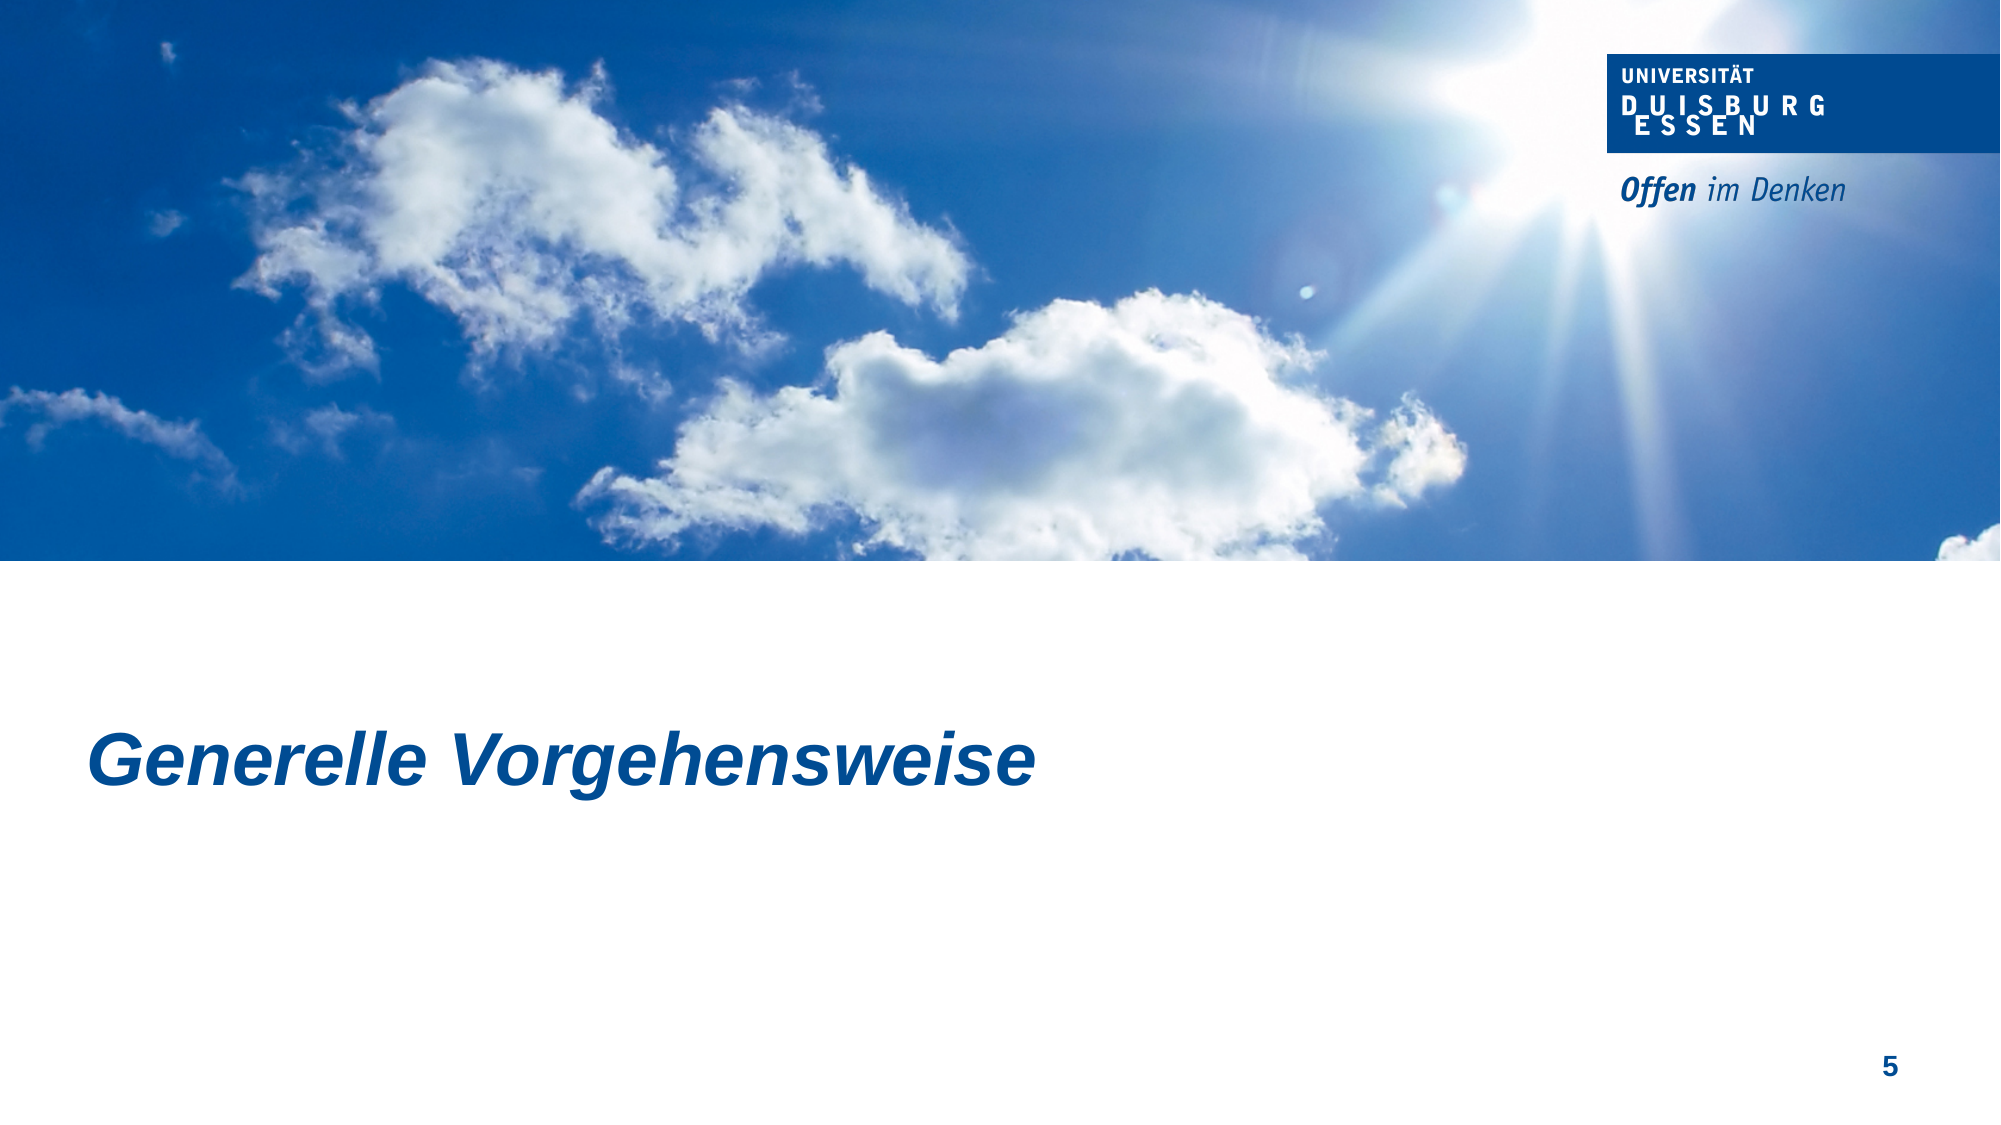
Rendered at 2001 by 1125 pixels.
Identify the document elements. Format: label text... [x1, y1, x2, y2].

list Generelle Vorgehensweise [86, 710, 1276, 789]
slide_number 5 [1677, 1039, 1914, 1081]
picture [0, 0, 2000, 561]
